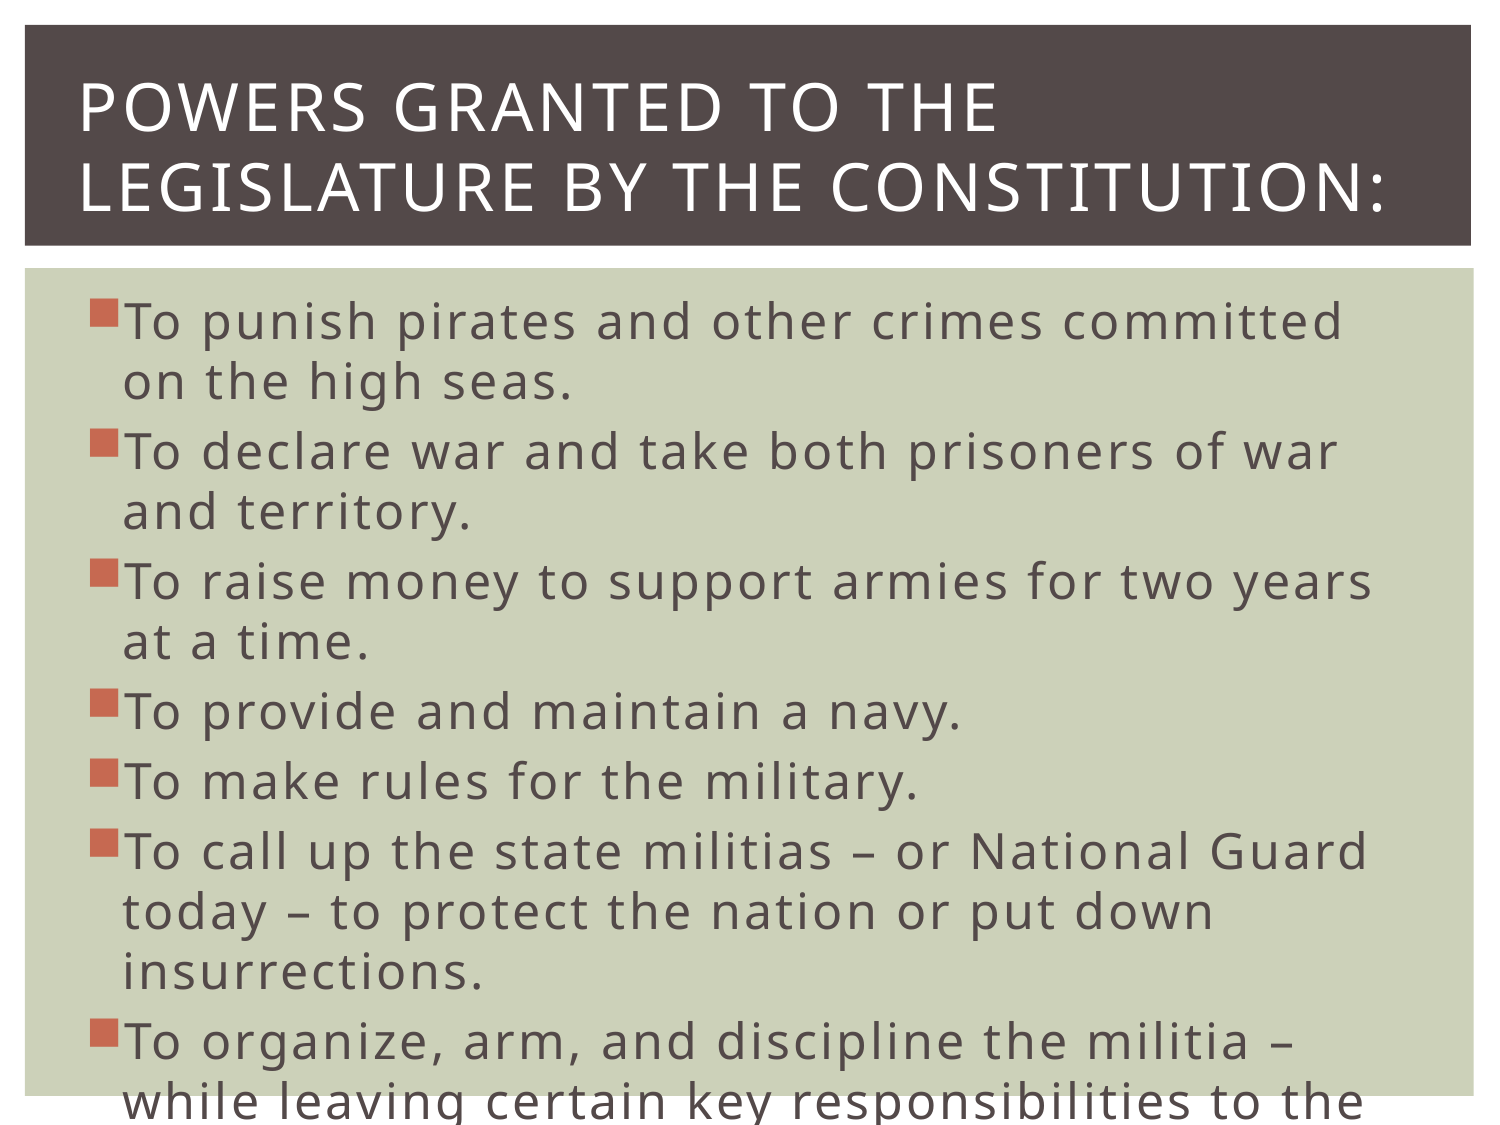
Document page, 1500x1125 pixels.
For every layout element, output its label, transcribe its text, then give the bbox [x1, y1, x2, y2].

list To punish pirates and other crimes committed on the high seas. To declare war and take both prisoners of war and territory. To raise money to support armies for two years at a time. To provide and maintain a navy. To make rules for the military. To call up the state militias – or National Guard today – to protect the nation or put down insurrections. To organize, arm, and discipline the militia – while leaving certain key responsibilities to the states. To rule exclusively over Washington, D.C. To make all laws deemed “necessary and proper.” [62, 281, 1442, 1005]
title Powers Granted to the Legislature by the Constitution: [62, 58, 1438, 232]
